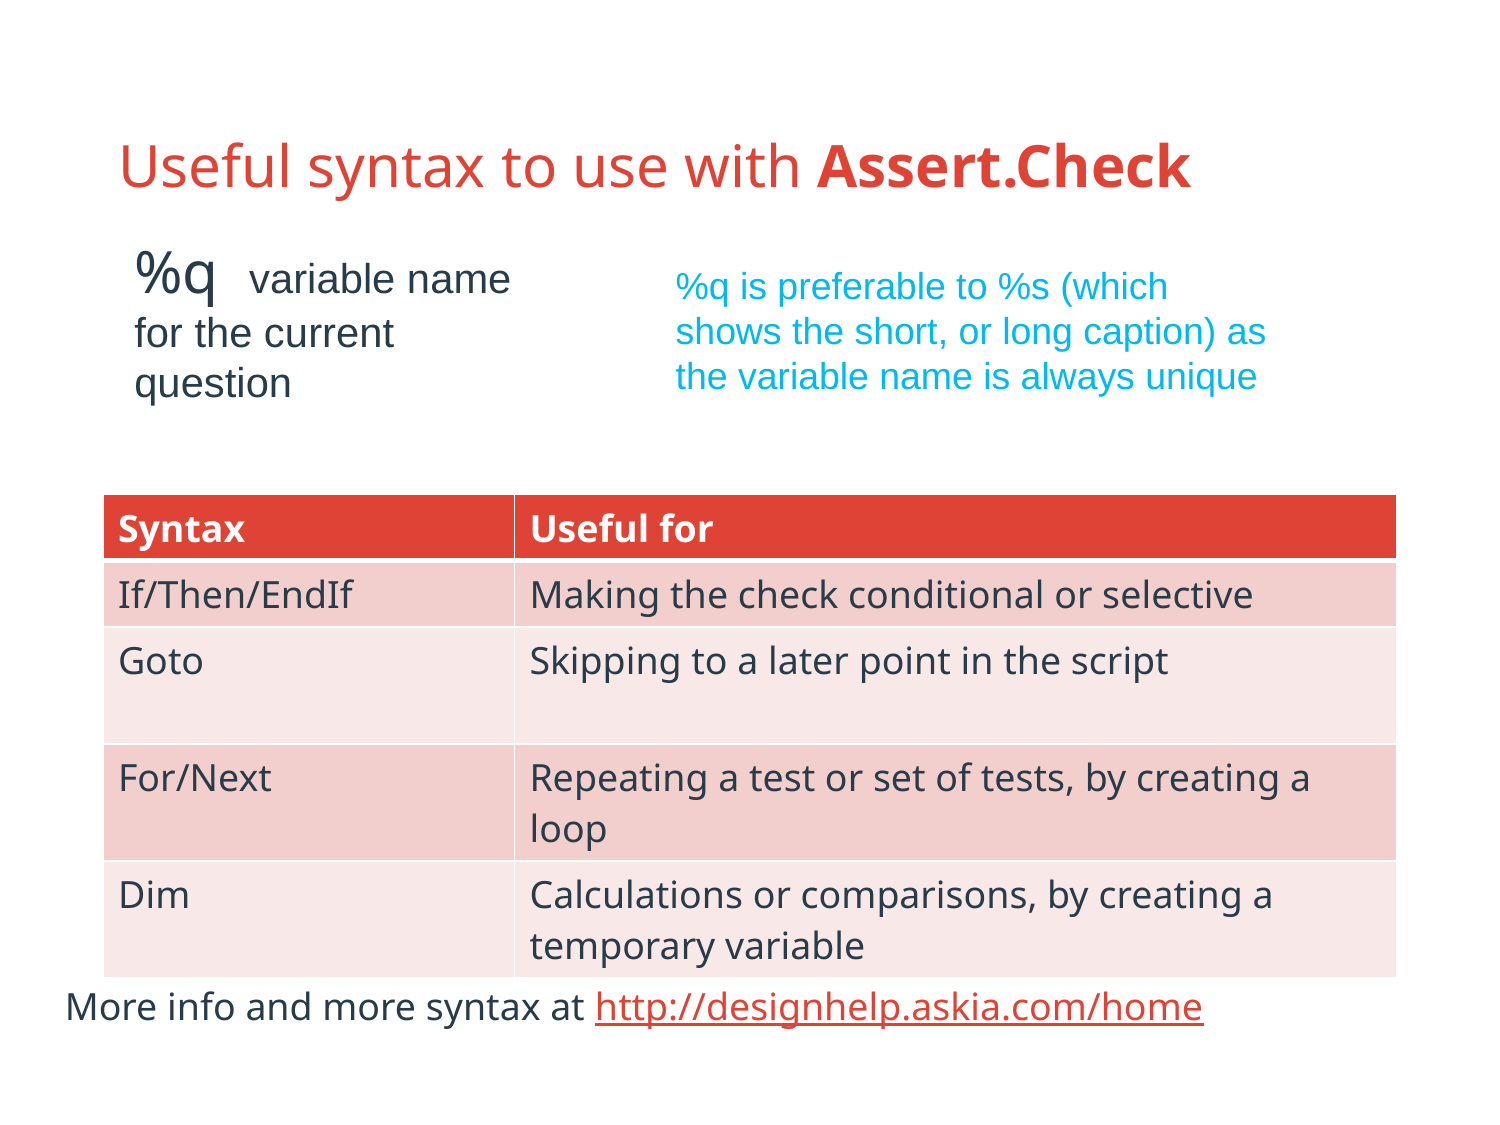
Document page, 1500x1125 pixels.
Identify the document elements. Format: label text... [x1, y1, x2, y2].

table_cell Making the check conditional or selective [515, 563, 1396, 626]
table_header Syntax [104, 495, 514, 558]
text_box %q variable name for the current question [119, 228, 549, 413]
table_header Useful for [515, 495, 1396, 558]
table_cell Goto [104, 628, 514, 743]
table_cell For/Next [104, 745, 514, 860]
table_cell Dim [104, 862, 514, 975]
table_cell Repeating a test or set of tests, by creating a loop [515, 745, 1396, 860]
table_cell Skipping to a later point in the script [515, 628, 1396, 743]
text_box More info and more syntax at http://designhelp.askia.com/home [50, 975, 1228, 1042]
table_cell Calculations or comparisons, by creating a temporary variable [515, 862, 1396, 977]
title Useful syntax to use with Assert.Check [103, 59, 1397, 278]
text_box %q is preferable to %s (which shows the short, or long caption) as the variable name is always unique [660, 254, 1285, 405]
table_cell If/Then/EndIf [104, 563, 514, 626]
